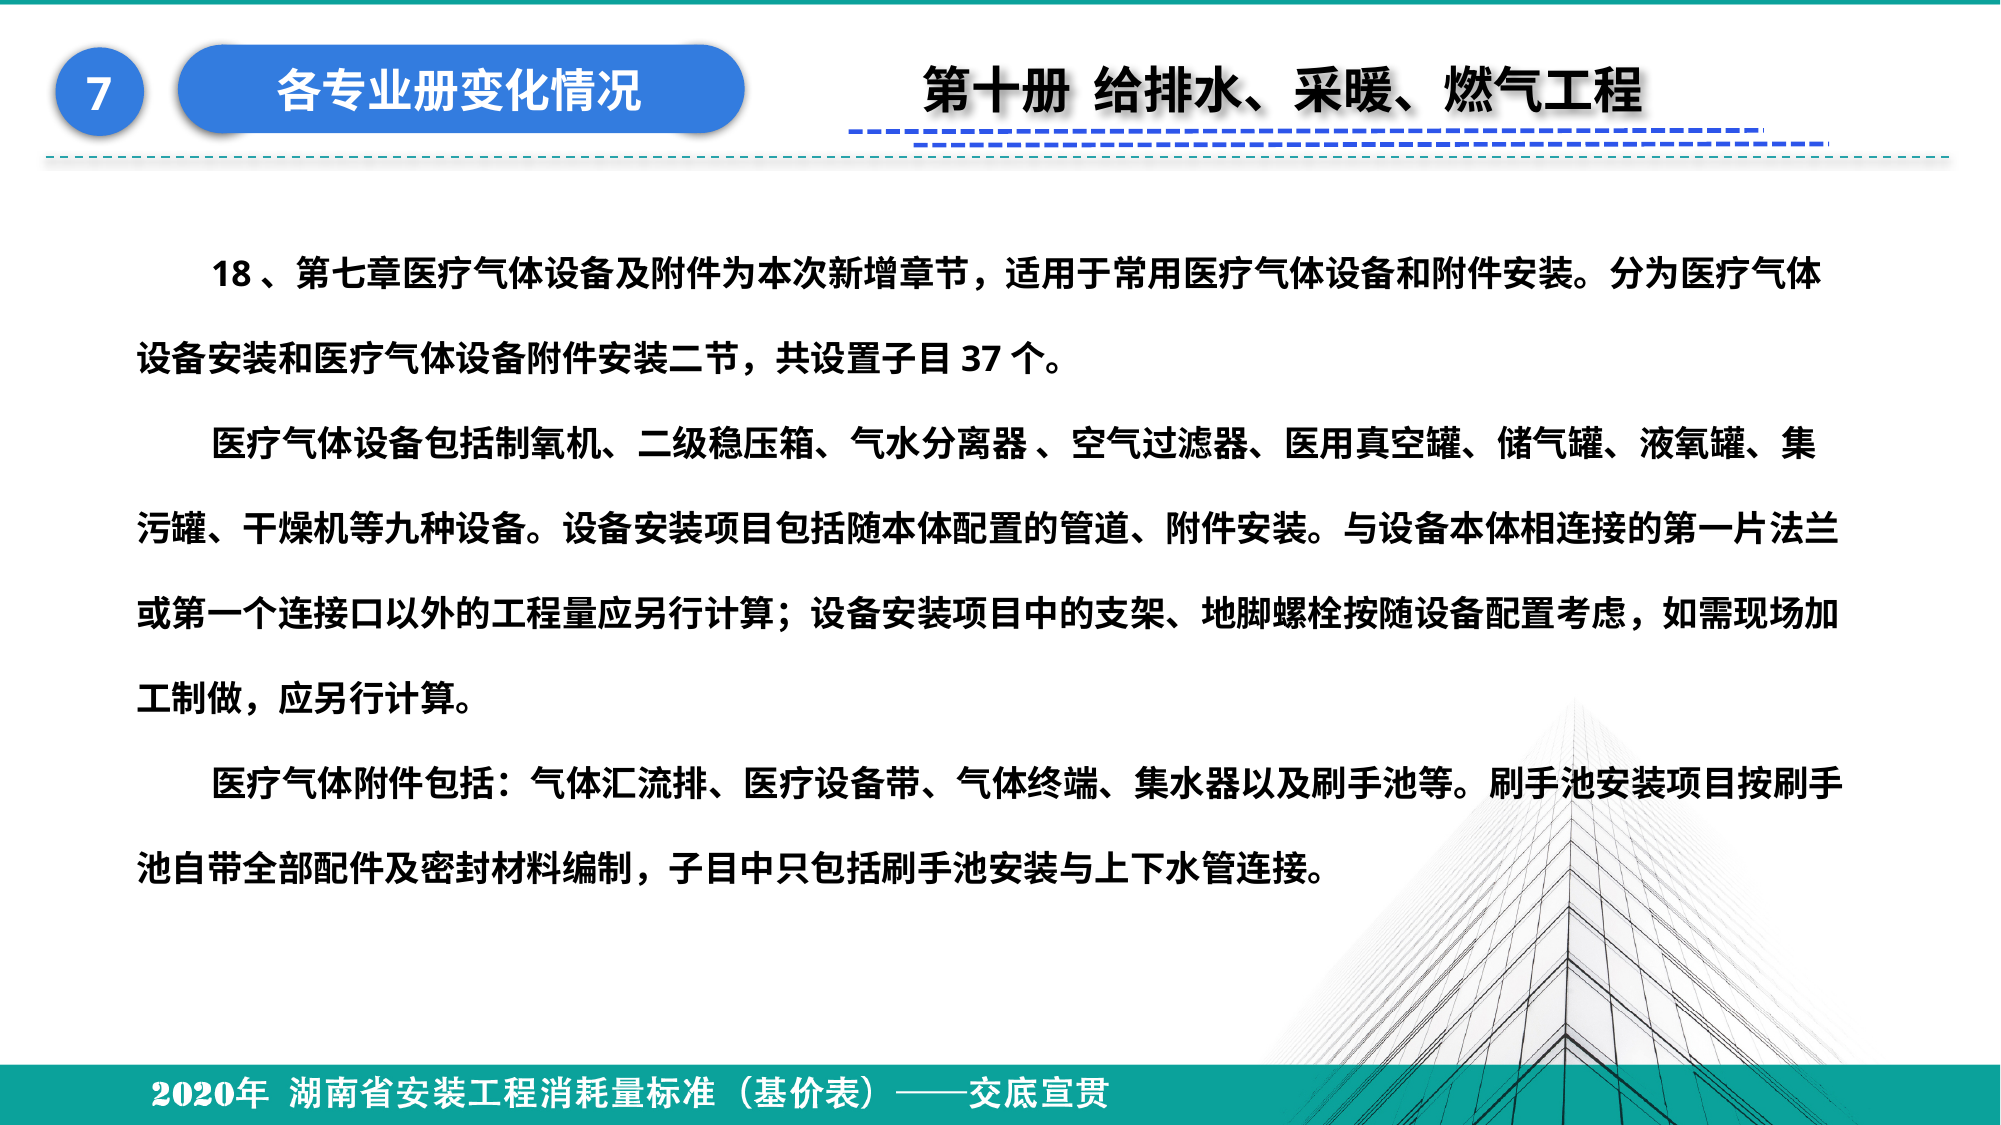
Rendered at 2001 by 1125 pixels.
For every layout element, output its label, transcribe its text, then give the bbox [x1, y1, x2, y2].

text_box 18、第七章医疗气体设备及附件为本次新增章节，适用于常用医疗气体设备和附件安装。分为医疗气体设备安装和医疗气体设备附件安装二节，共设置子目37个。 医疗气体设备包括制氧机、二级稳压箱、气水分离器 、空气过滤器、医用真空罐、储气罐、液氧罐、集污罐、干燥机等九种设备。设备安装项目包括随本体配置的管道、附件安装。与设备本体相连接的第一片法兰或第一个连接口以外的工程量应另行计算；设备安装项目中的支架、地脚螺栓按随设备配置考虑，如需现场加工制做，应另行计算。 医疗气体附件包括：气体汇流排、医疗设备带、气体终端、集水器以及刷手池等。刷手池安装项目按刷手池自带全部配件及密封材料编制，子目中只包括刷手池安装与上下水管连接。 [121, 201, 1864, 897]
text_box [45, 44, 1955, 158]
slide_number [1918, 0, 2000, 52]
picture [0, 0, 2001, 1125]
